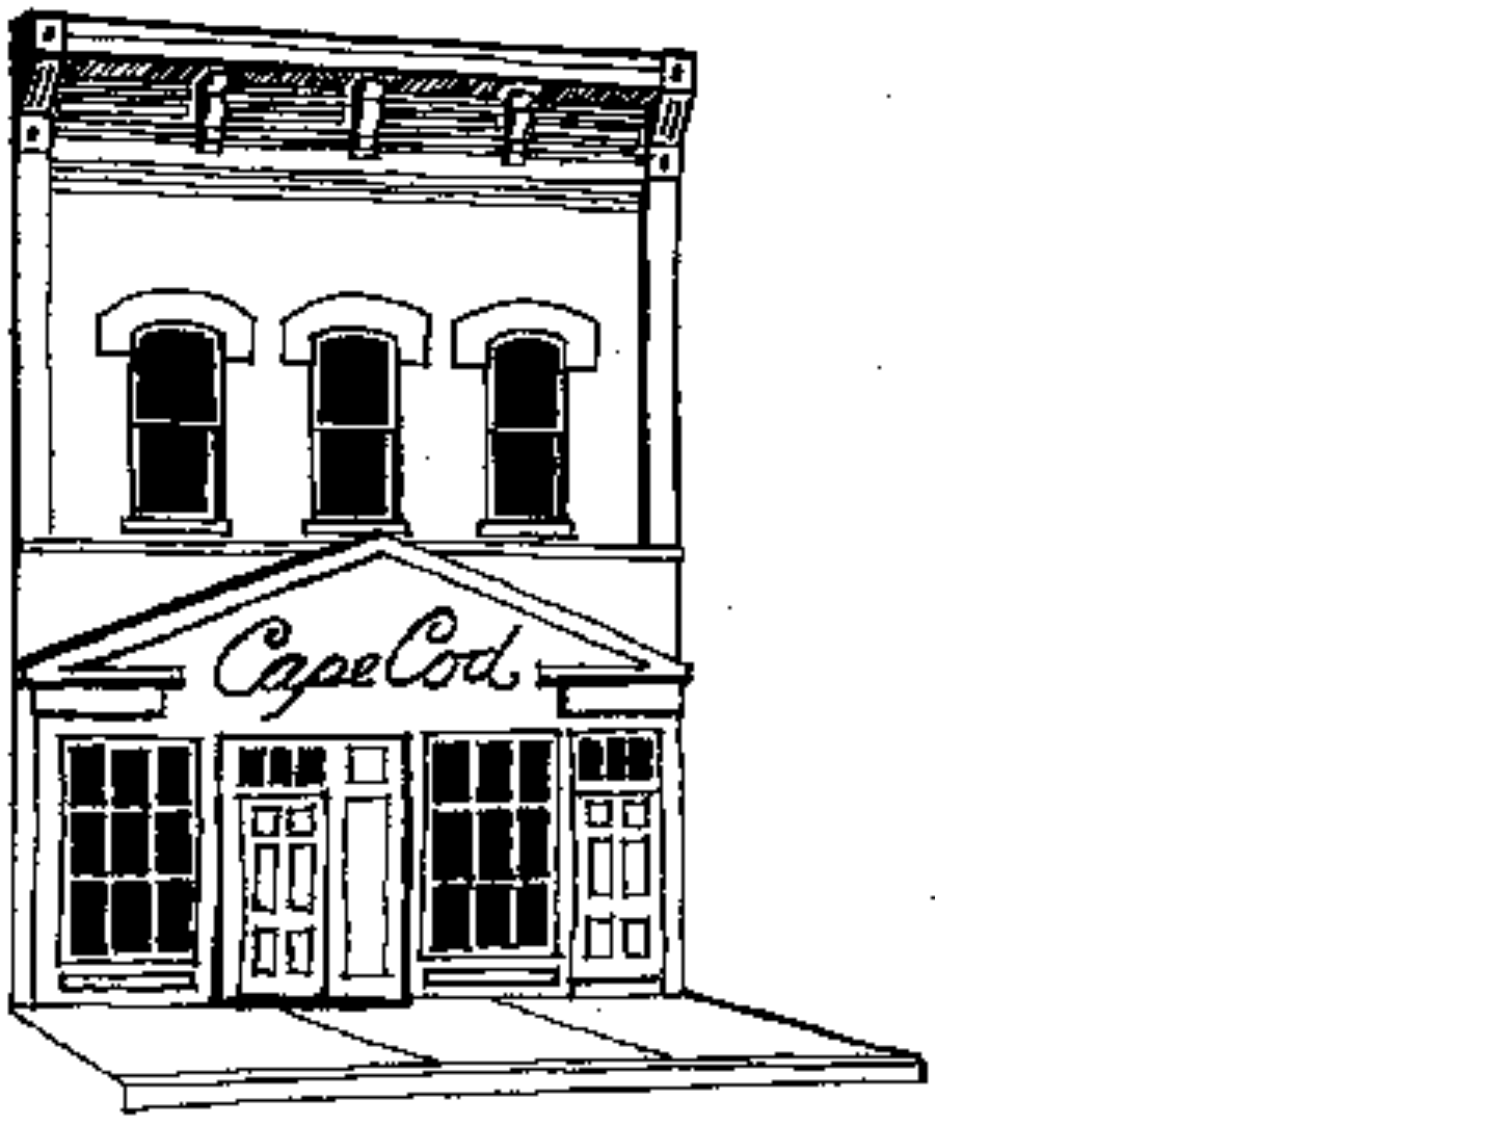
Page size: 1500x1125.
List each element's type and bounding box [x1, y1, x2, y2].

list [0, 0, 936, 1125]
